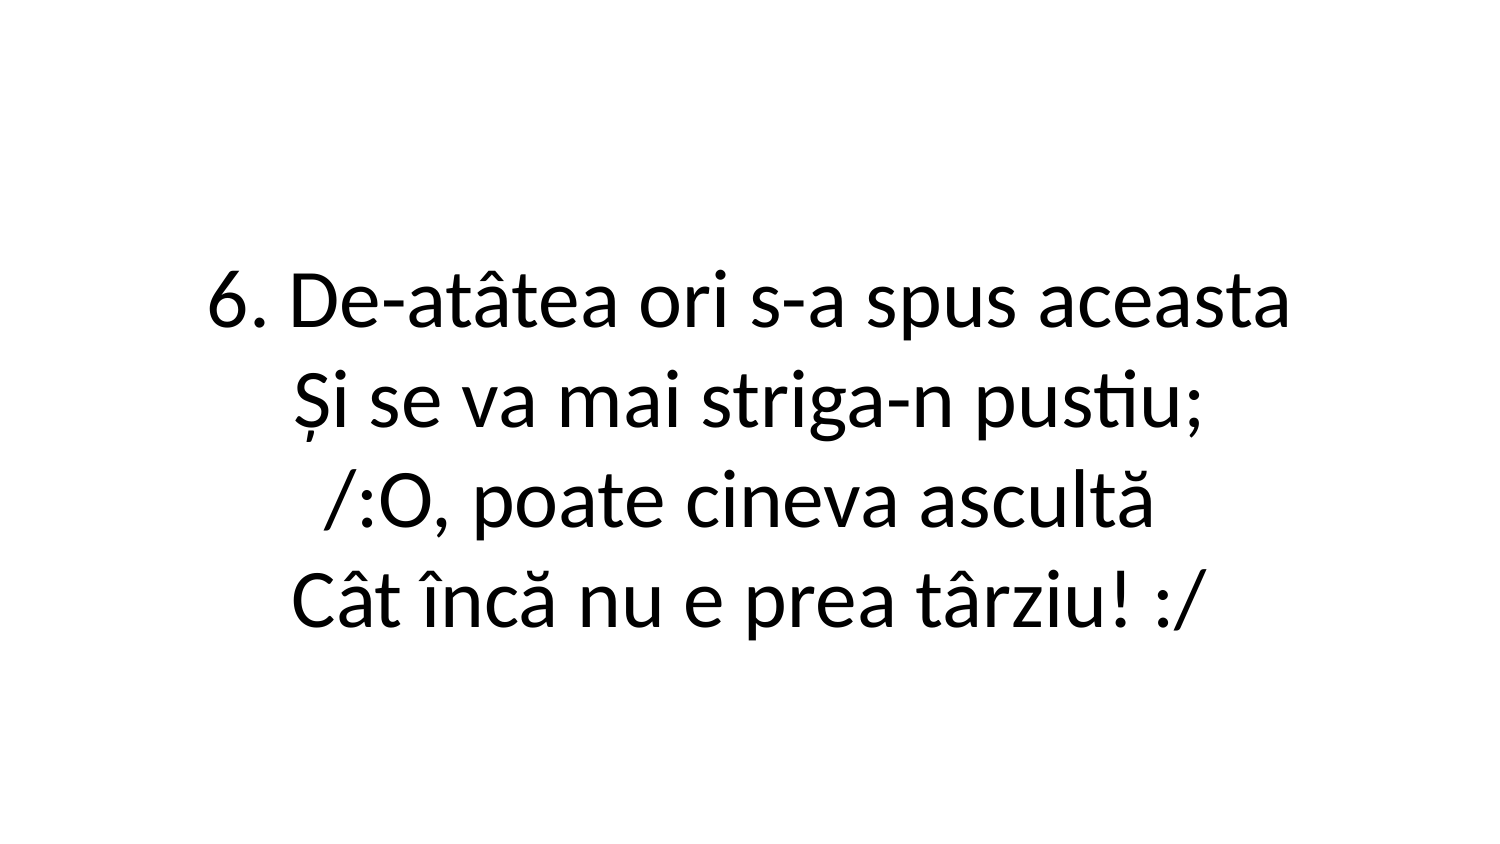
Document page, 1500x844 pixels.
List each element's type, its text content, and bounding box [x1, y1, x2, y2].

text_box 6. De-atâtea ori s-a spus aceasta Și se va mai striga-n pustiu; /:O, poate cineva ascultă Cât încă nu e prea târziu! :/ [191, 192, 1308, 652]
